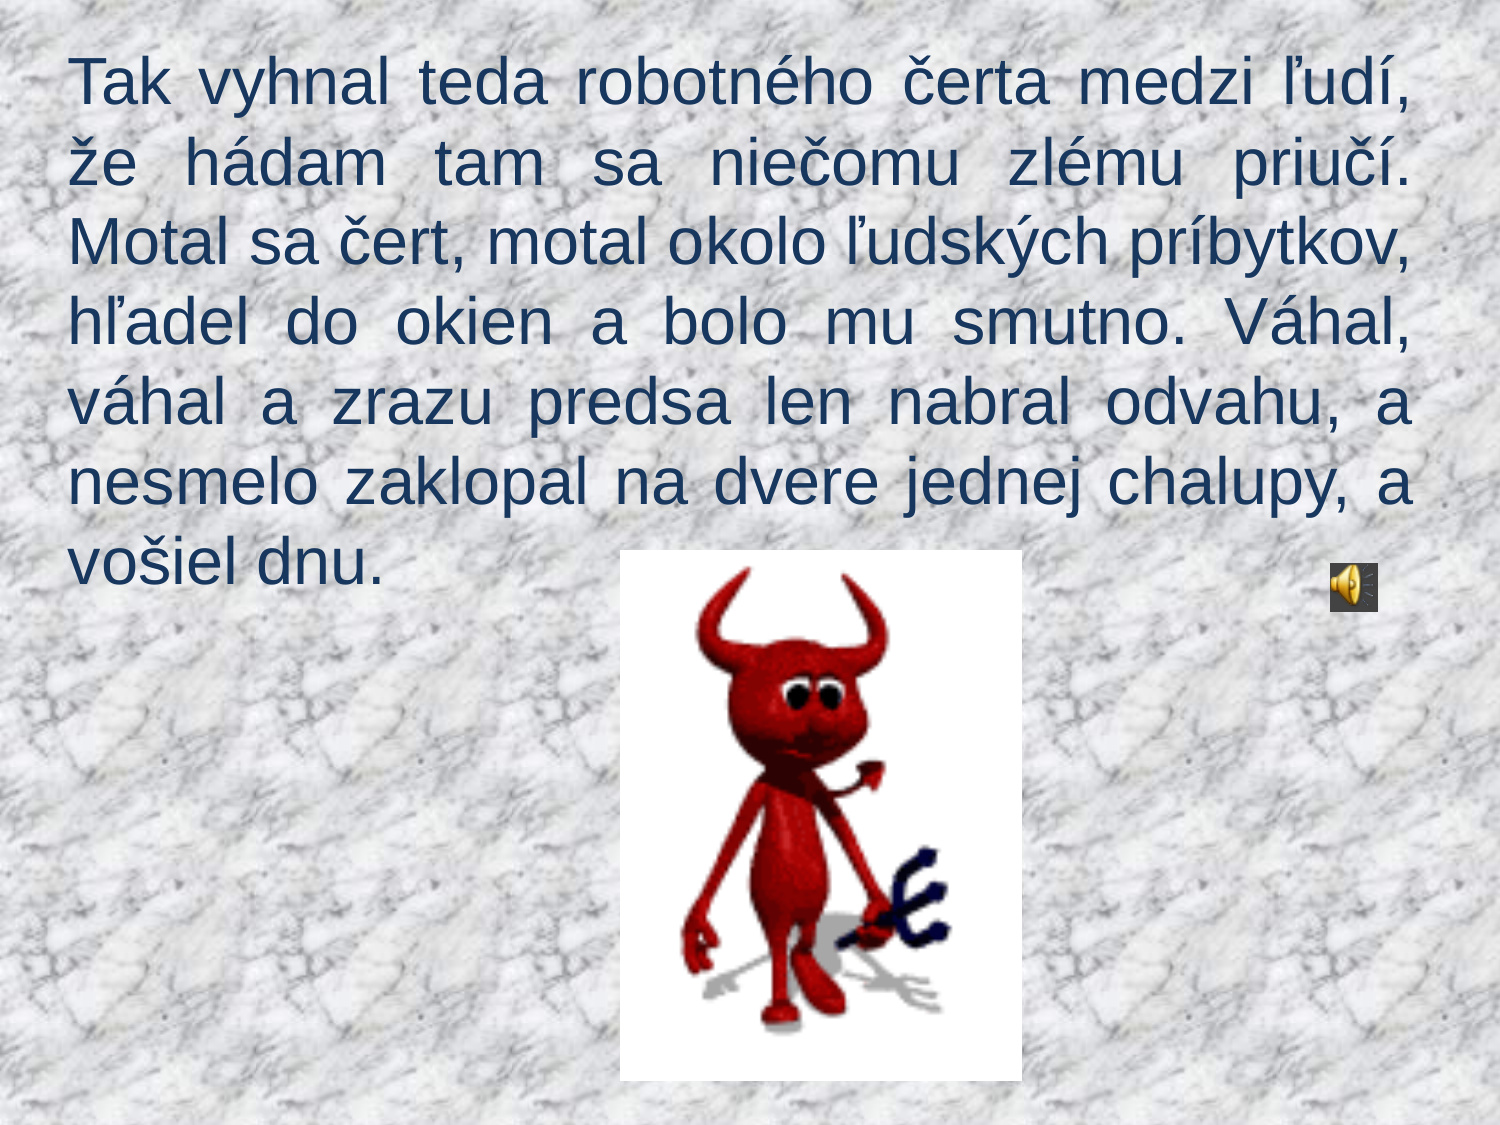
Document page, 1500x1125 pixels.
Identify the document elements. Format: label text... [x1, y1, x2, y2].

picture [0, 0, 1500, 1125]
text_box Tak vyhnal teda robotného čerta medzi ľudí, že hádam tam sa niečomu zlému priučí. Motal sa čert, motal okolo ľudských príbytkov, hľadel do okien a bolo mu smutno. Váhal, váhal a zrazu predsa len nabral odvahu, a nesmelo zaklopal na dvere jednej chalupy, a vošiel dnu. [53, 30, 1430, 606]
